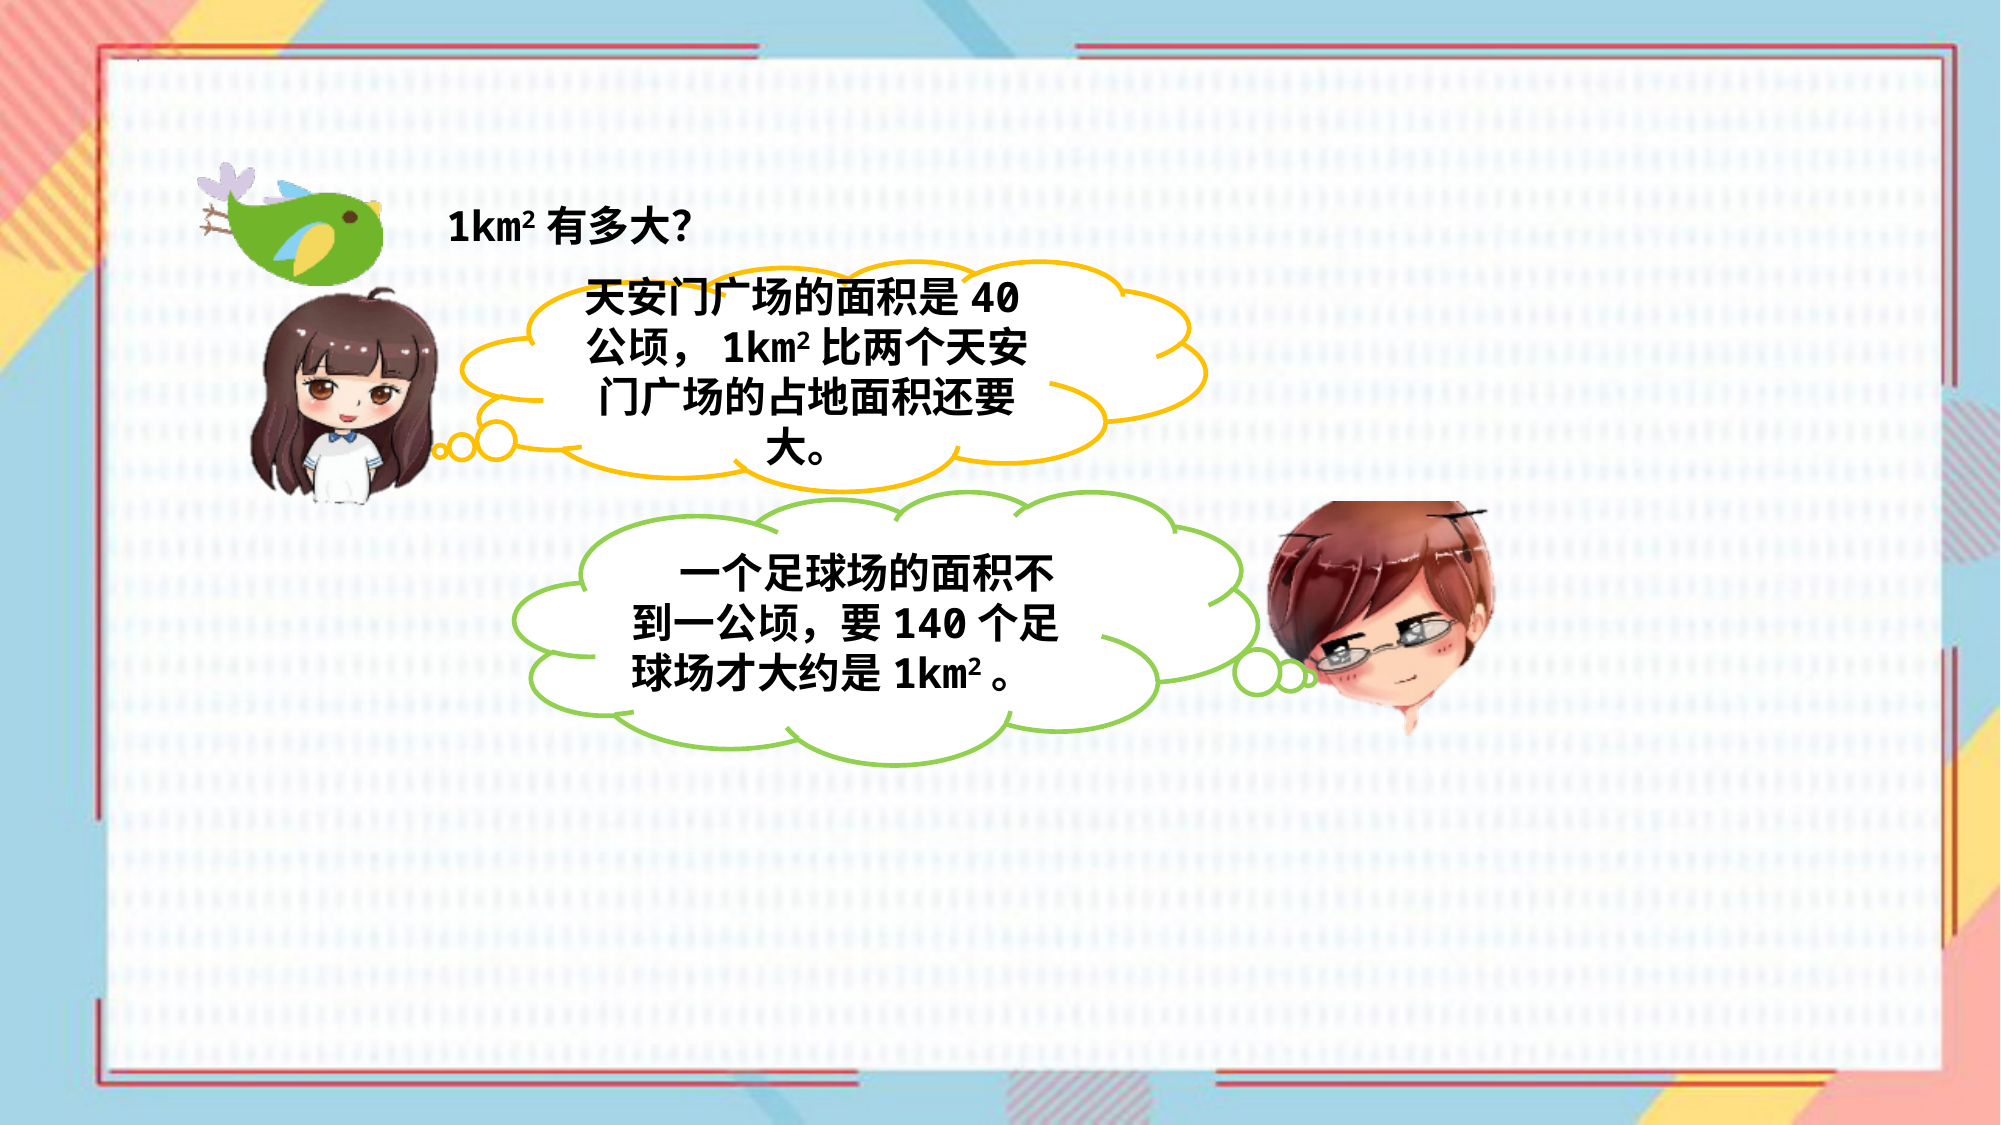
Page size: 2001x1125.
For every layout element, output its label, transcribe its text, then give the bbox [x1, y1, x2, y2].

text_box 天安门广场的面积是40公顷，1km2比两个天安门广场的占地面积还要大。 [441, 260, 1207, 493]
title 1km2有多大？ [431, 195, 931, 261]
text_box 一个足球场的面积不到一公顷，要140个足球场才大约是1km2。 [513, 491, 1257, 767]
picture [0, 0, 2001, 1125]
